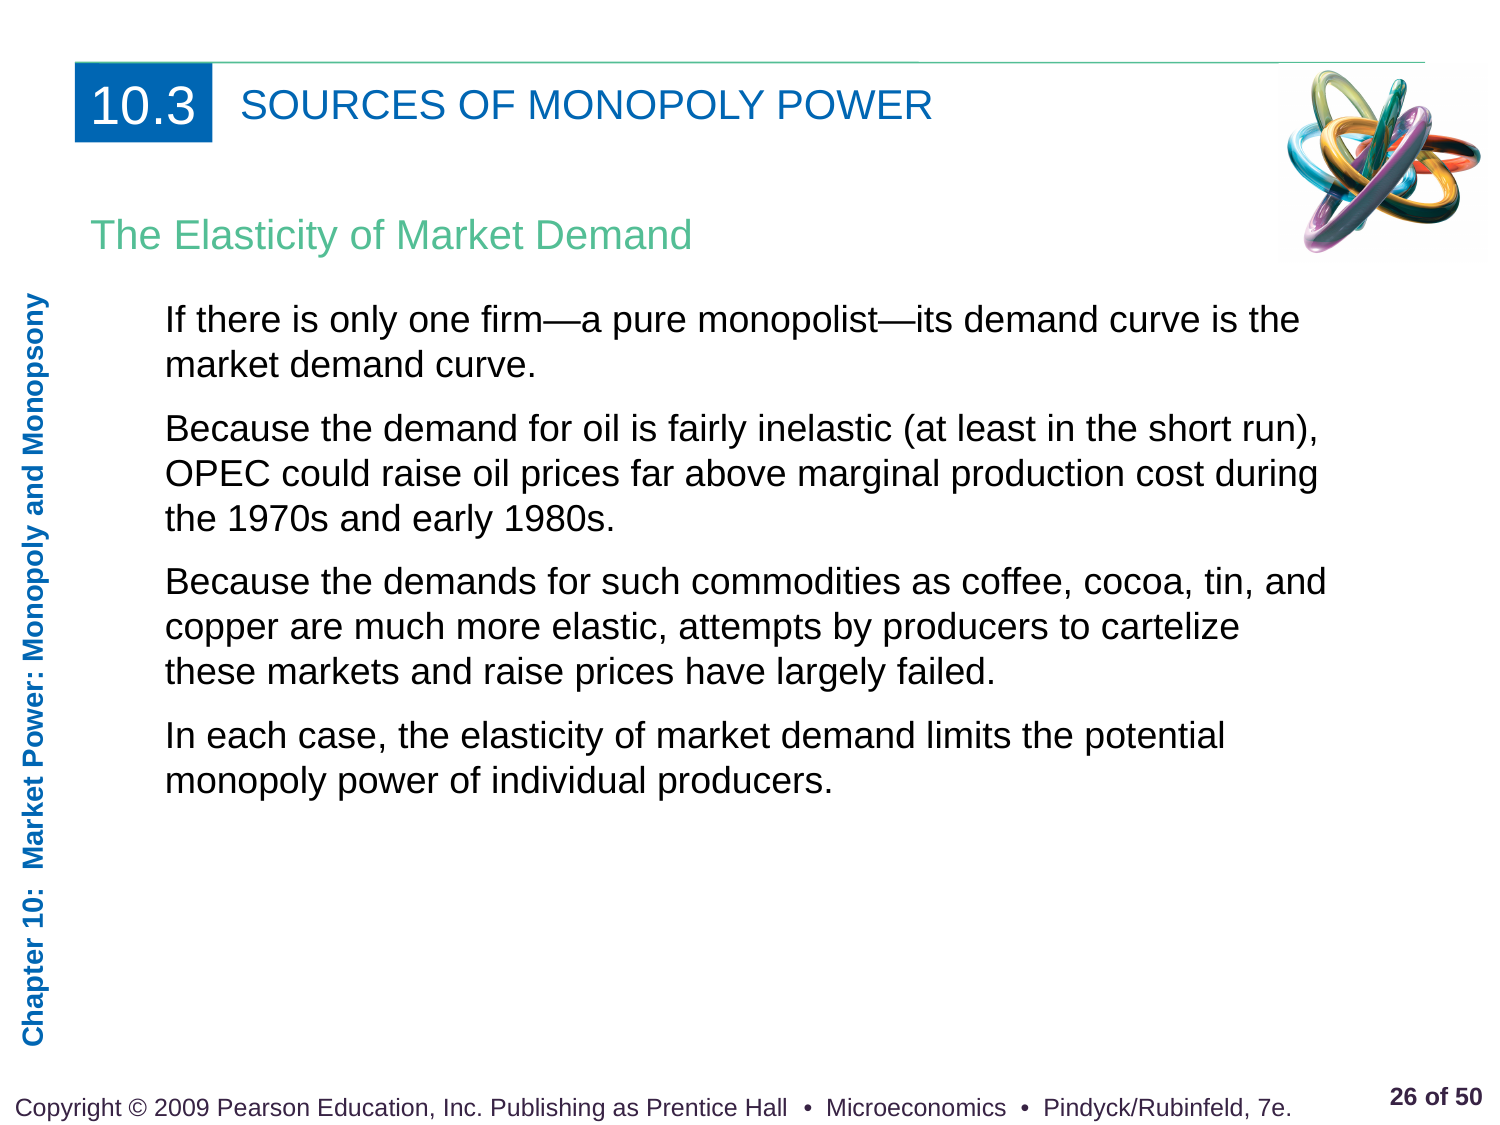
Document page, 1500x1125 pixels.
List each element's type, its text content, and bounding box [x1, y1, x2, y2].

picture [1278, 63, 1488, 263]
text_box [74, 62, 1279, 143]
text_box If there is only one firm—a pure monopolist—its demand curve is the market demand curve. Because the demand for oil is fairly inelastic (at least in the short run), OPEC could raise oil prices far above marginal production cost during the 1970s and early 1980s. Because the demands for such commodities as coffee, cocoa, tin, and copper are much more elastic, attempts by producers to cartelize these markets and raise prices have largely failed. In each case, the elasticity of market demand limits the potential monopoly power of individual producers. [149, 287, 1350, 809]
list The Elasticity of Market Demand [75, 200, 1175, 284]
